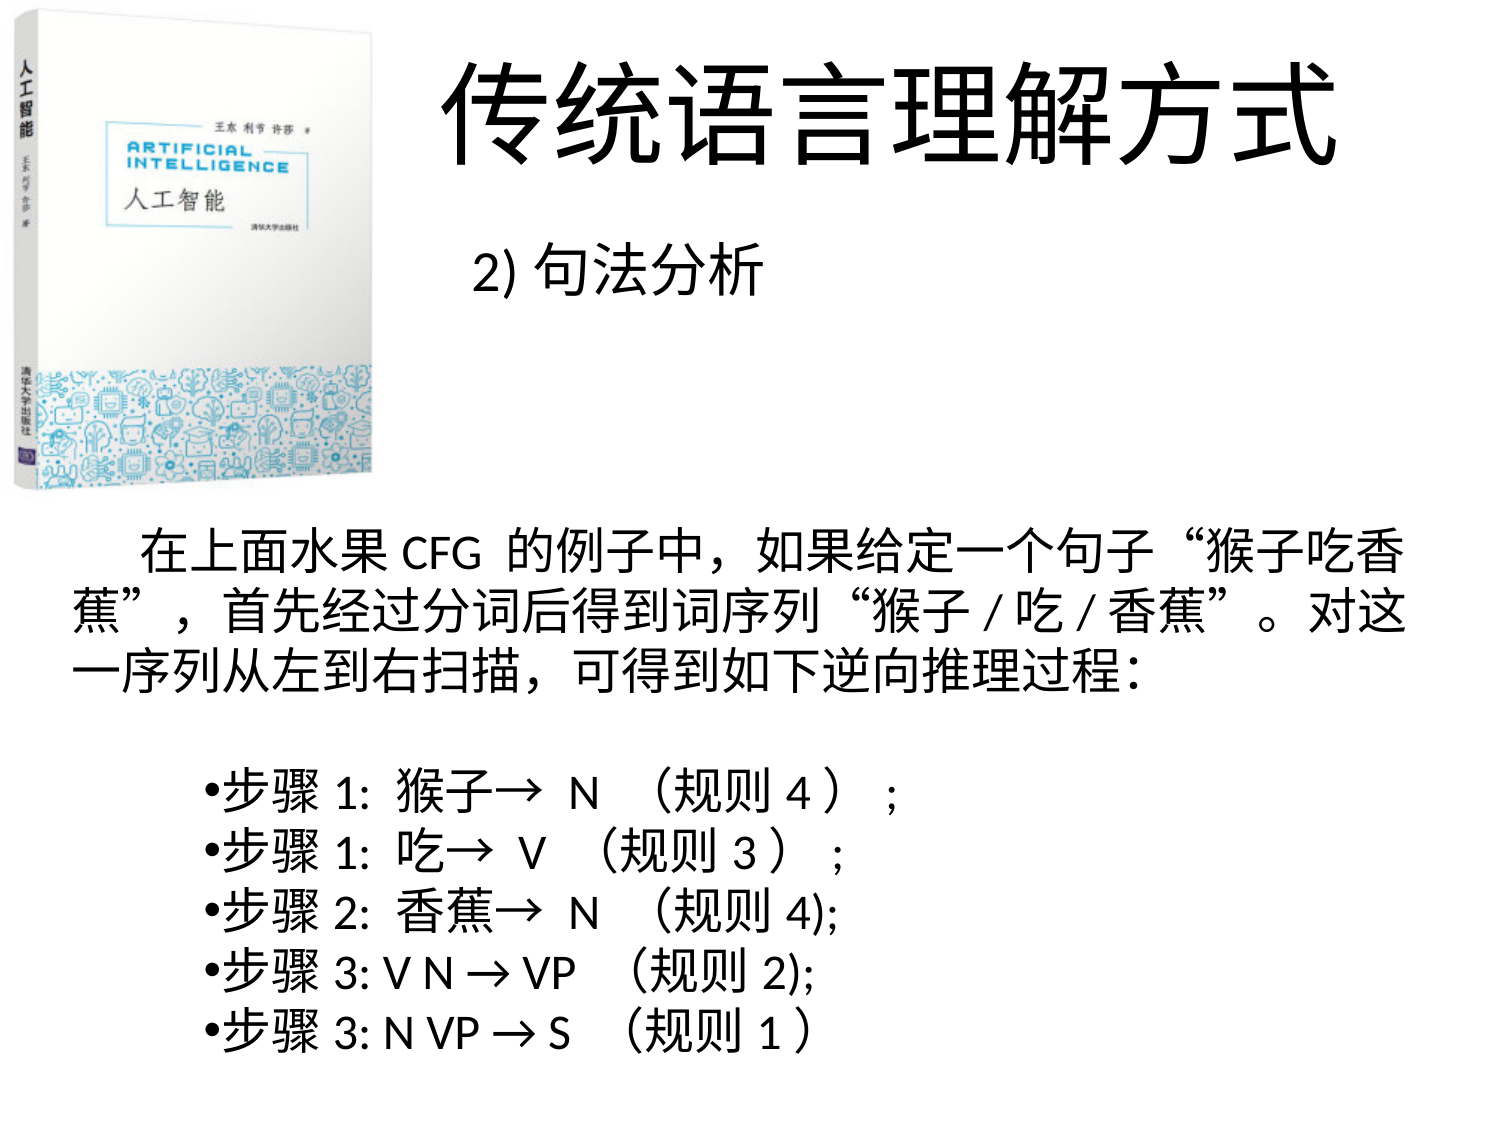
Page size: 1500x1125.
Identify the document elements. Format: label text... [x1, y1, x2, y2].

picture [0, 0, 441, 510]
text_box 在上面水果CFG 的例子中，如果给定一个句子“猴子吃香蕉”，首先经过分词后得到词序列“猴子/吃/香蕉”。对这一序列从左到右扫描，可得到如下逆向推理过程： 步骤1: 猴子→ N （规则4）; 步骤1: 吃→ V （规则3）; 步骤2: 香蕉→ N （规则4); 步骤3: V N → VP （规则2); 步骤3: N VP → S （规则1） [56, 512, 1470, 1067]
text_box 传统语言理解方式 [424, 52, 1355, 189]
text_box 2)句法分析 [456, 225, 1192, 311]
